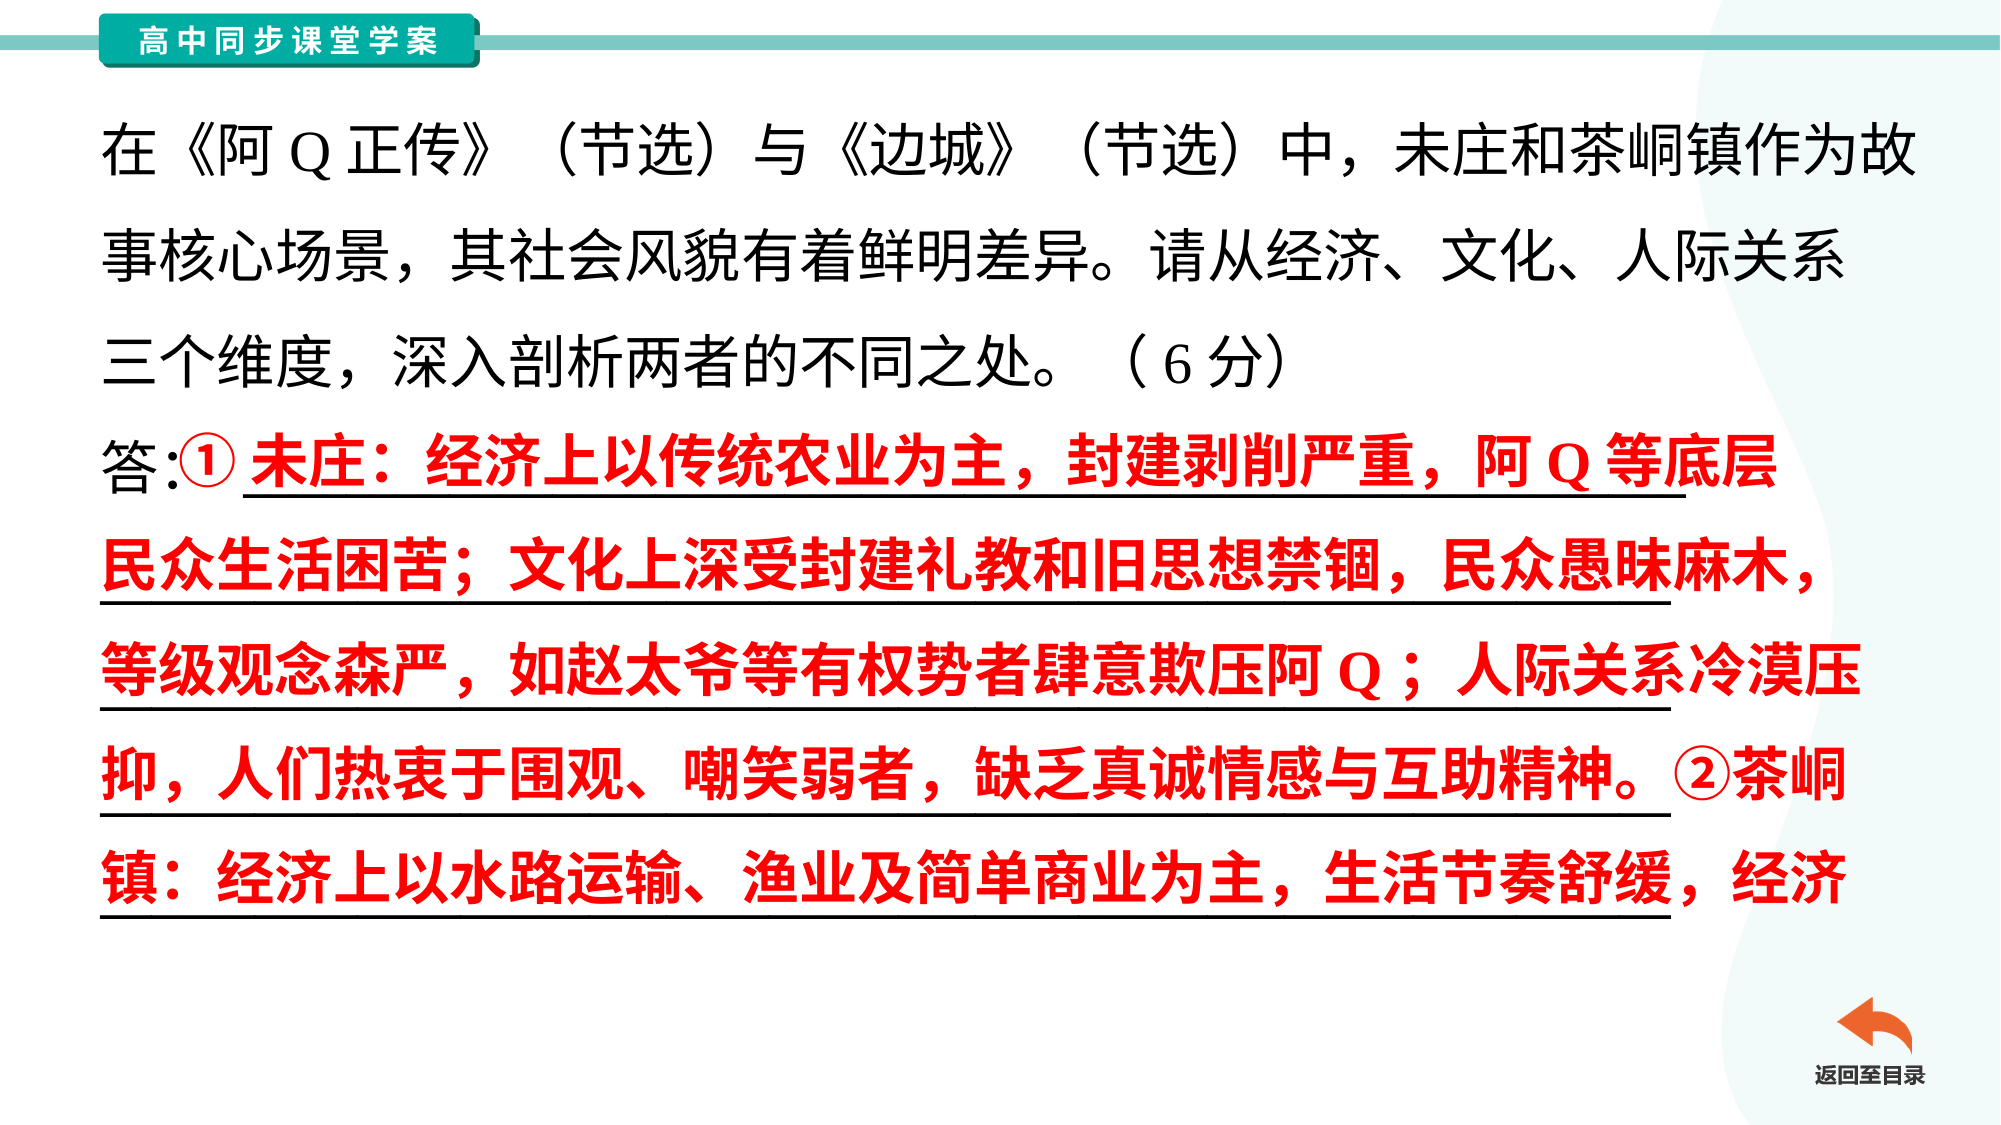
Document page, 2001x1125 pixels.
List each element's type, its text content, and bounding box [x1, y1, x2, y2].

text_box ①未庄：经济上以传统农业为主，封建剥削严重，阿Q等底层 民众生活困苦；文化上深受封建礼教和旧思想禁锢，民众愚昧麻木， 等级观念森严，如赵太爷等有权势者肆意欺压阿Q；人际关系冷漠压 抑，人们热衷于围观、嘲笑弱者，缺乏真诚情感与互助精神。②茶峒 镇：经济上以水路运输、渔业及简单商业为主，生活节奏舒缓，经济 [100, 390, 1899, 911]
picture [0, 0, 2000, 1125]
text_box 在《阿Q正传》（节选）与《边城》（节选）中，未庄和茶峒镇作为故 事核心场景，其社会风貌有着鲜明差异。请从经济、文化、人际关系 三个维度，深入剖析两者的不同之处。（6分） 答： ________________________________________________________ _____________________________________________________________ _____________________________________________________________ _____________________________________________________________ _____________________________________________________________ [100, 76, 1899, 390]
